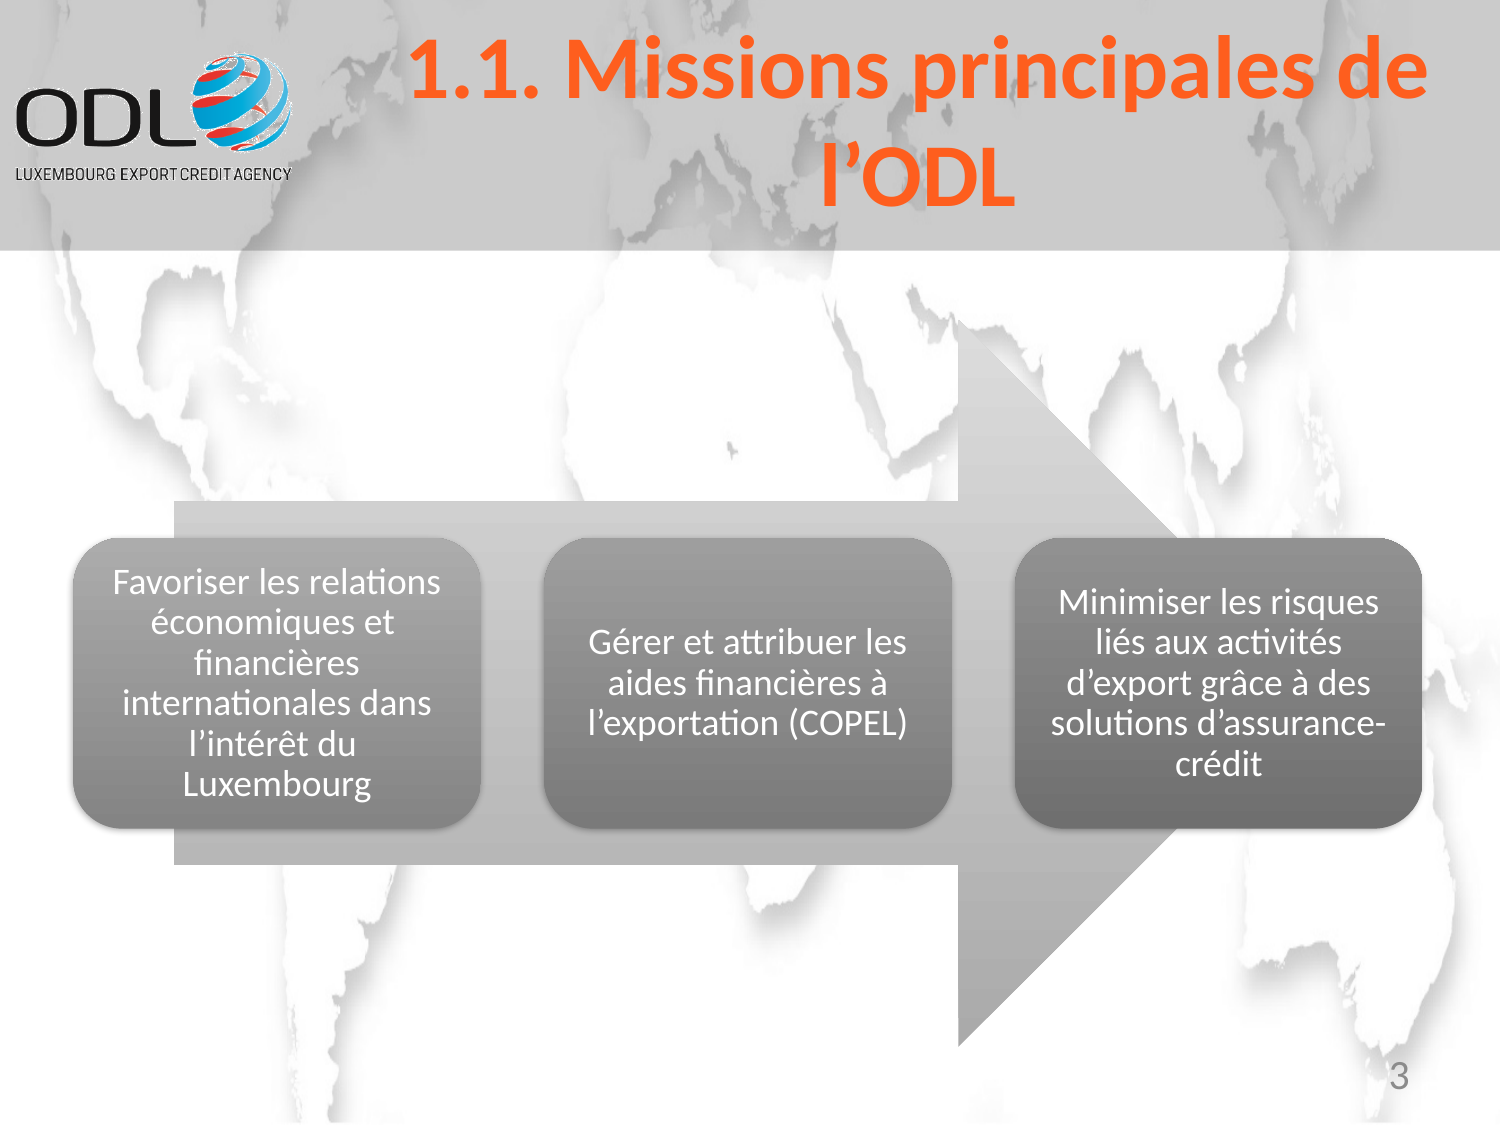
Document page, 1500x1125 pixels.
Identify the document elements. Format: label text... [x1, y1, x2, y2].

title 1.1. Missions principales de l’ODL [352, 0, 1500, 233]
picture [0, 0, 349, 240]
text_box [72, 319, 1424, 1047]
slide_number 3 [1074, 1052, 1425, 1103]
list [29, 262, 1471, 1024]
